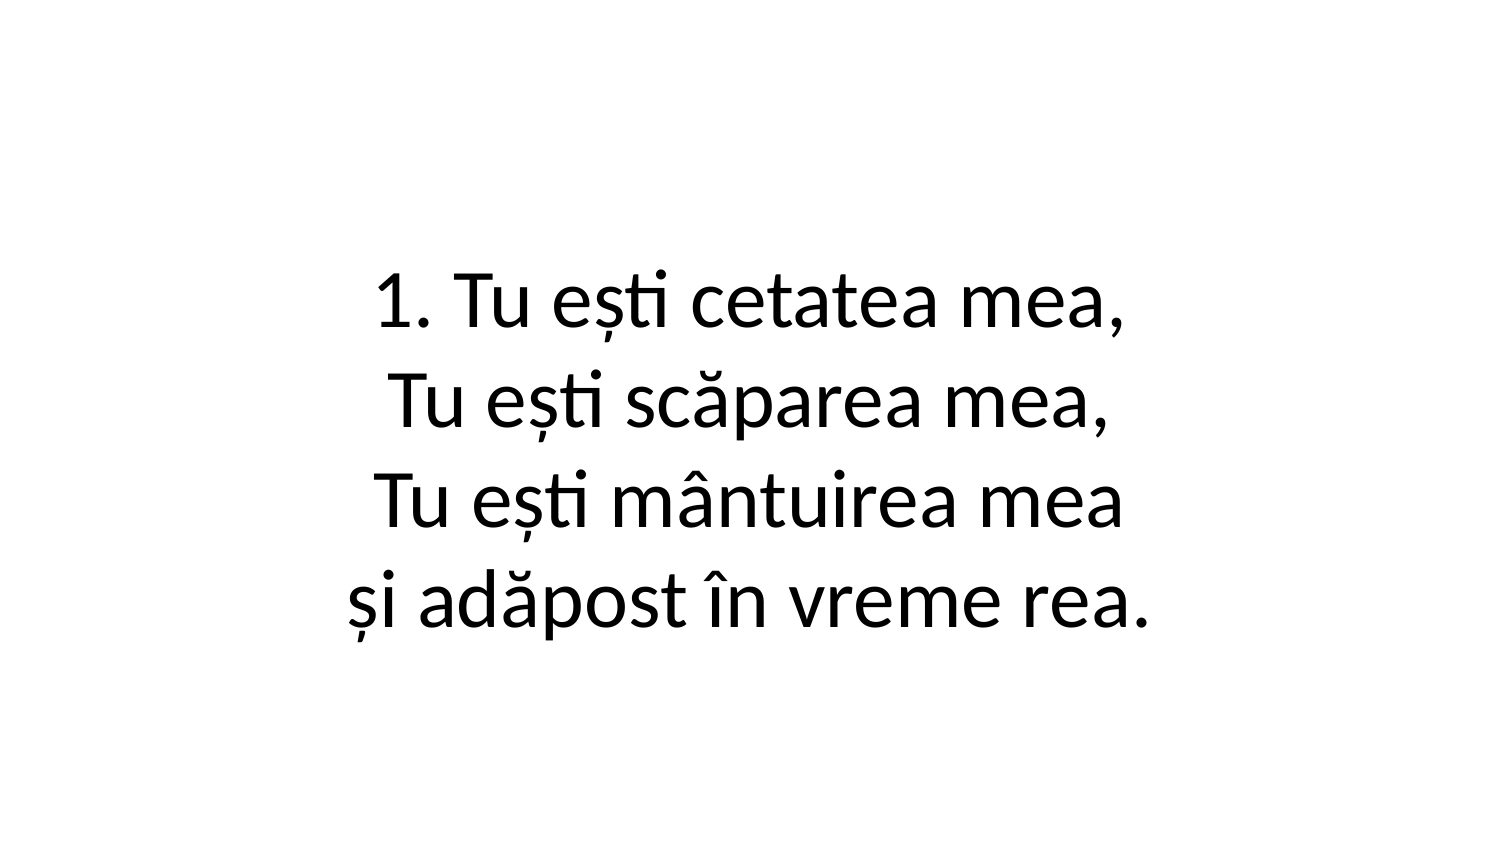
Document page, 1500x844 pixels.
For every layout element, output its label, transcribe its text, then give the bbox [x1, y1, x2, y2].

text_box 1. Tu ești cetatea mea, Tu ești scăparea mea, Tu ești mântuirea mea și adăpost în vreme rea. [332, 192, 1168, 652]
